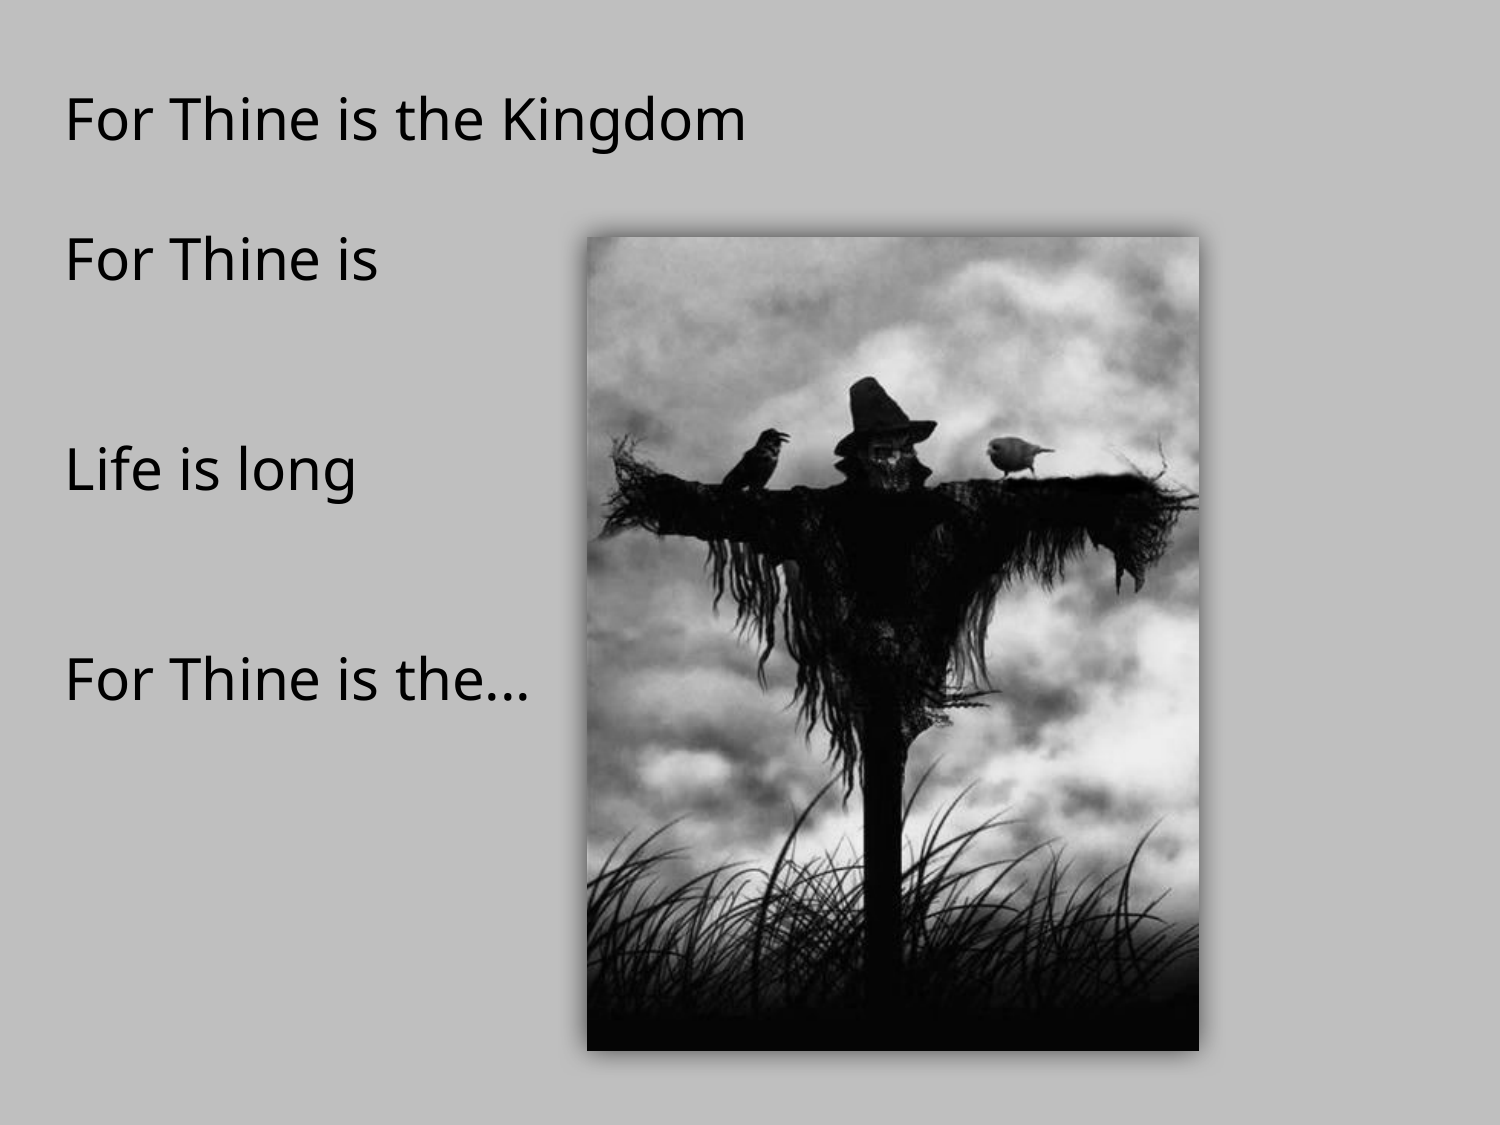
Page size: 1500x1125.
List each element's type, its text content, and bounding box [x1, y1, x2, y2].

picture [587, 237, 1199, 1051]
text_box For Thine is the Kingdom For Thine is Life is long For Thine is the... [49, 75, 800, 765]
